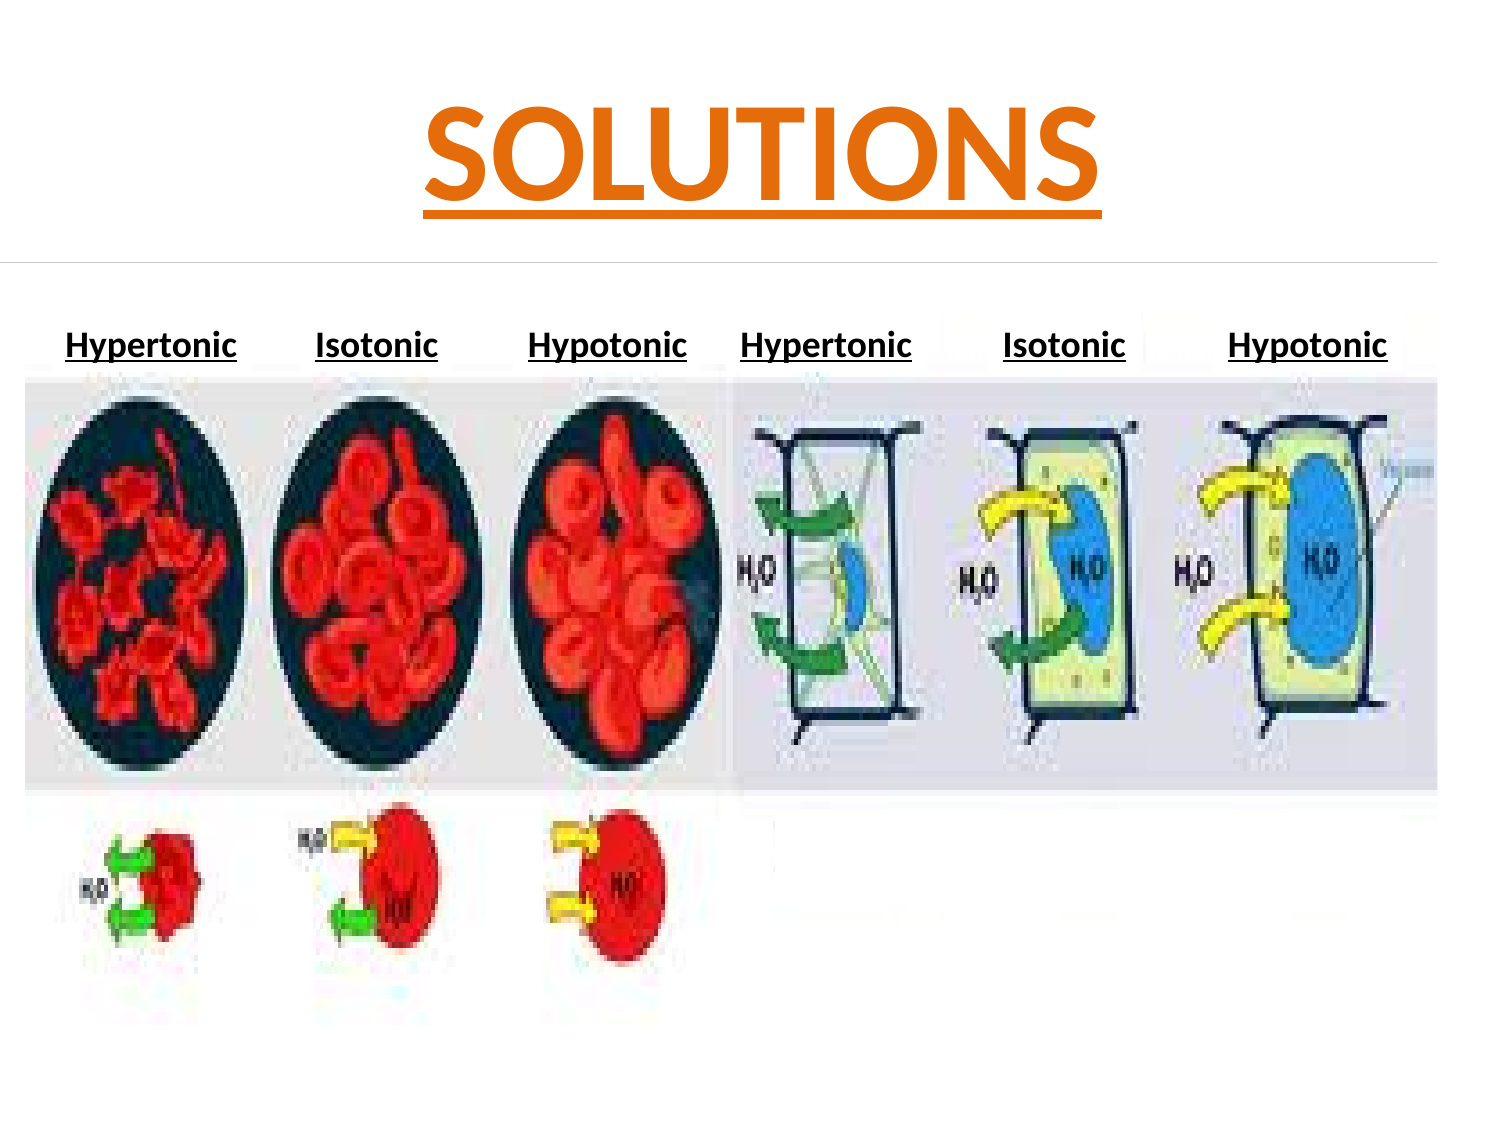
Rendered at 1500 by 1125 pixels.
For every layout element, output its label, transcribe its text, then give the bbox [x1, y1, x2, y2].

picture [0, 262, 1438, 1026]
text_box SOLUTIONS [87, 50, 1438, 238]
